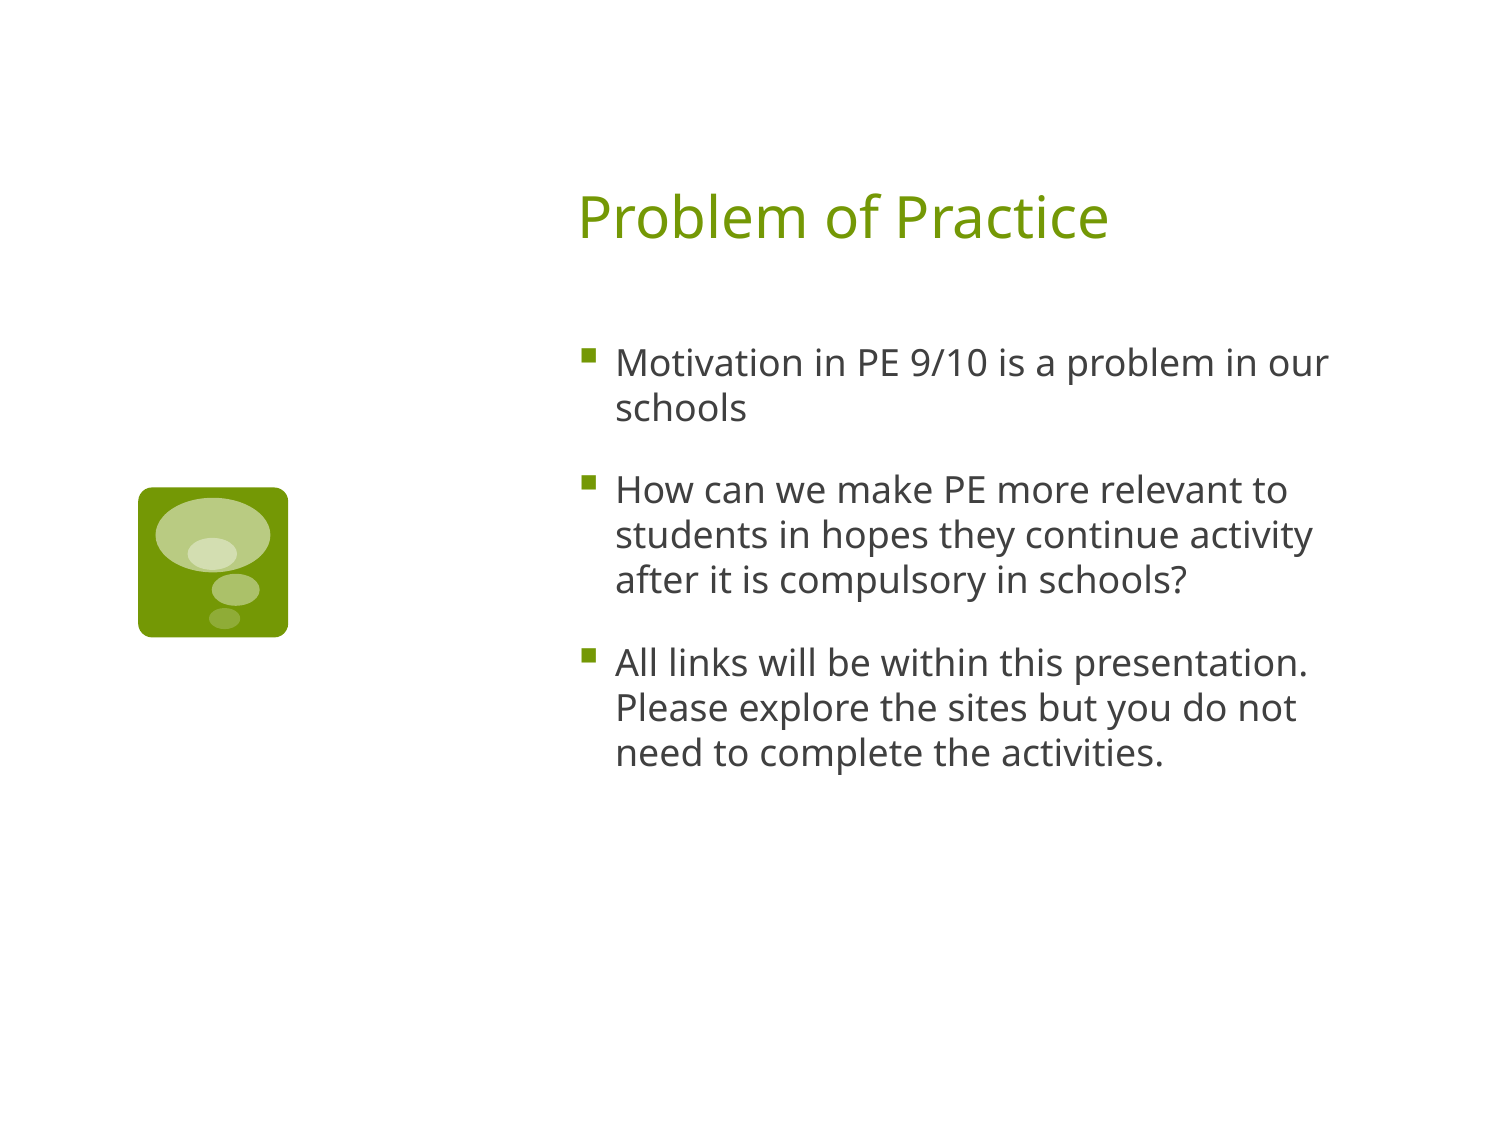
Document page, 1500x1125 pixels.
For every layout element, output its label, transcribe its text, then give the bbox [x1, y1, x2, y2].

title Problem of Practice [562, 112, 1375, 258]
list Motivation in PE 9/10 is a problem in our schools How can we make PE more relevant to students in hopes they continue activity after it is compulsory in schools? All links will be within this presentation. Please explore the sites but you do not need to complete the activities. [562, 331, 1374, 1005]
